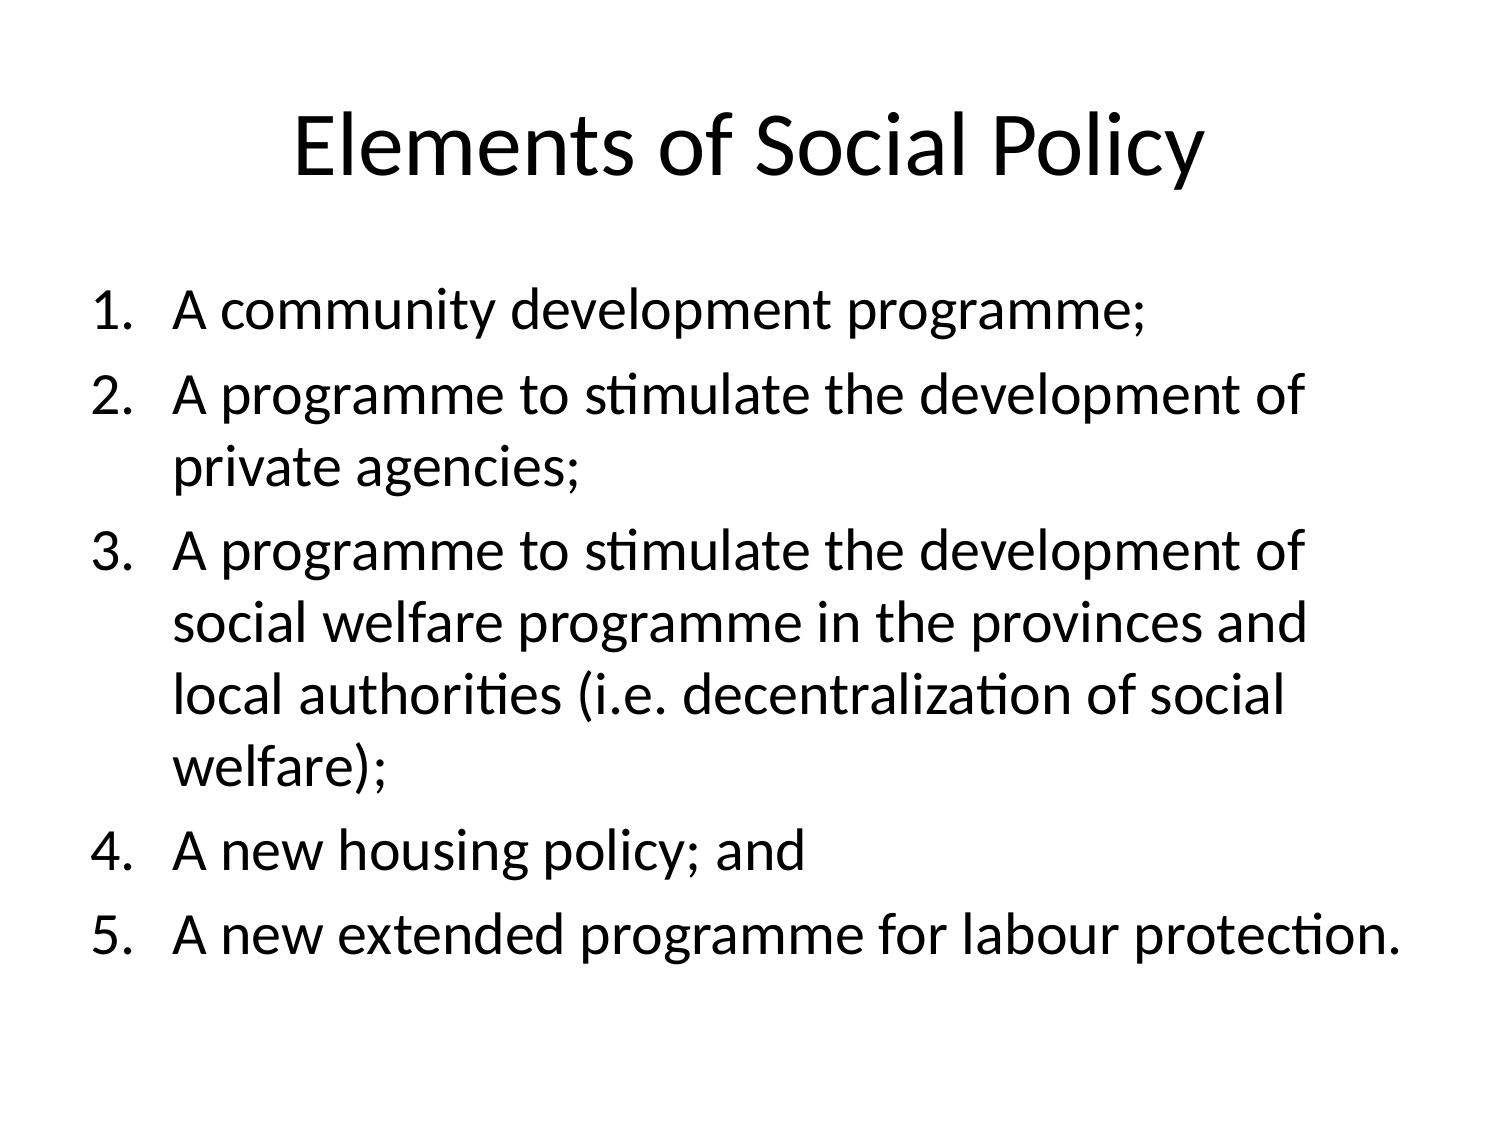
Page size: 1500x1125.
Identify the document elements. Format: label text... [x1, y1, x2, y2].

title Elements of Social Policy [75, 45, 1425, 233]
list A community development programme; A programme to stimulate the development of private agencies; A programme to stimulate the development of social welfare programme in the provinces and local authorities (i.e. decentralization of social welfare); A new housing policy; and A new extended programme for labour protection. [75, 262, 1425, 1005]
